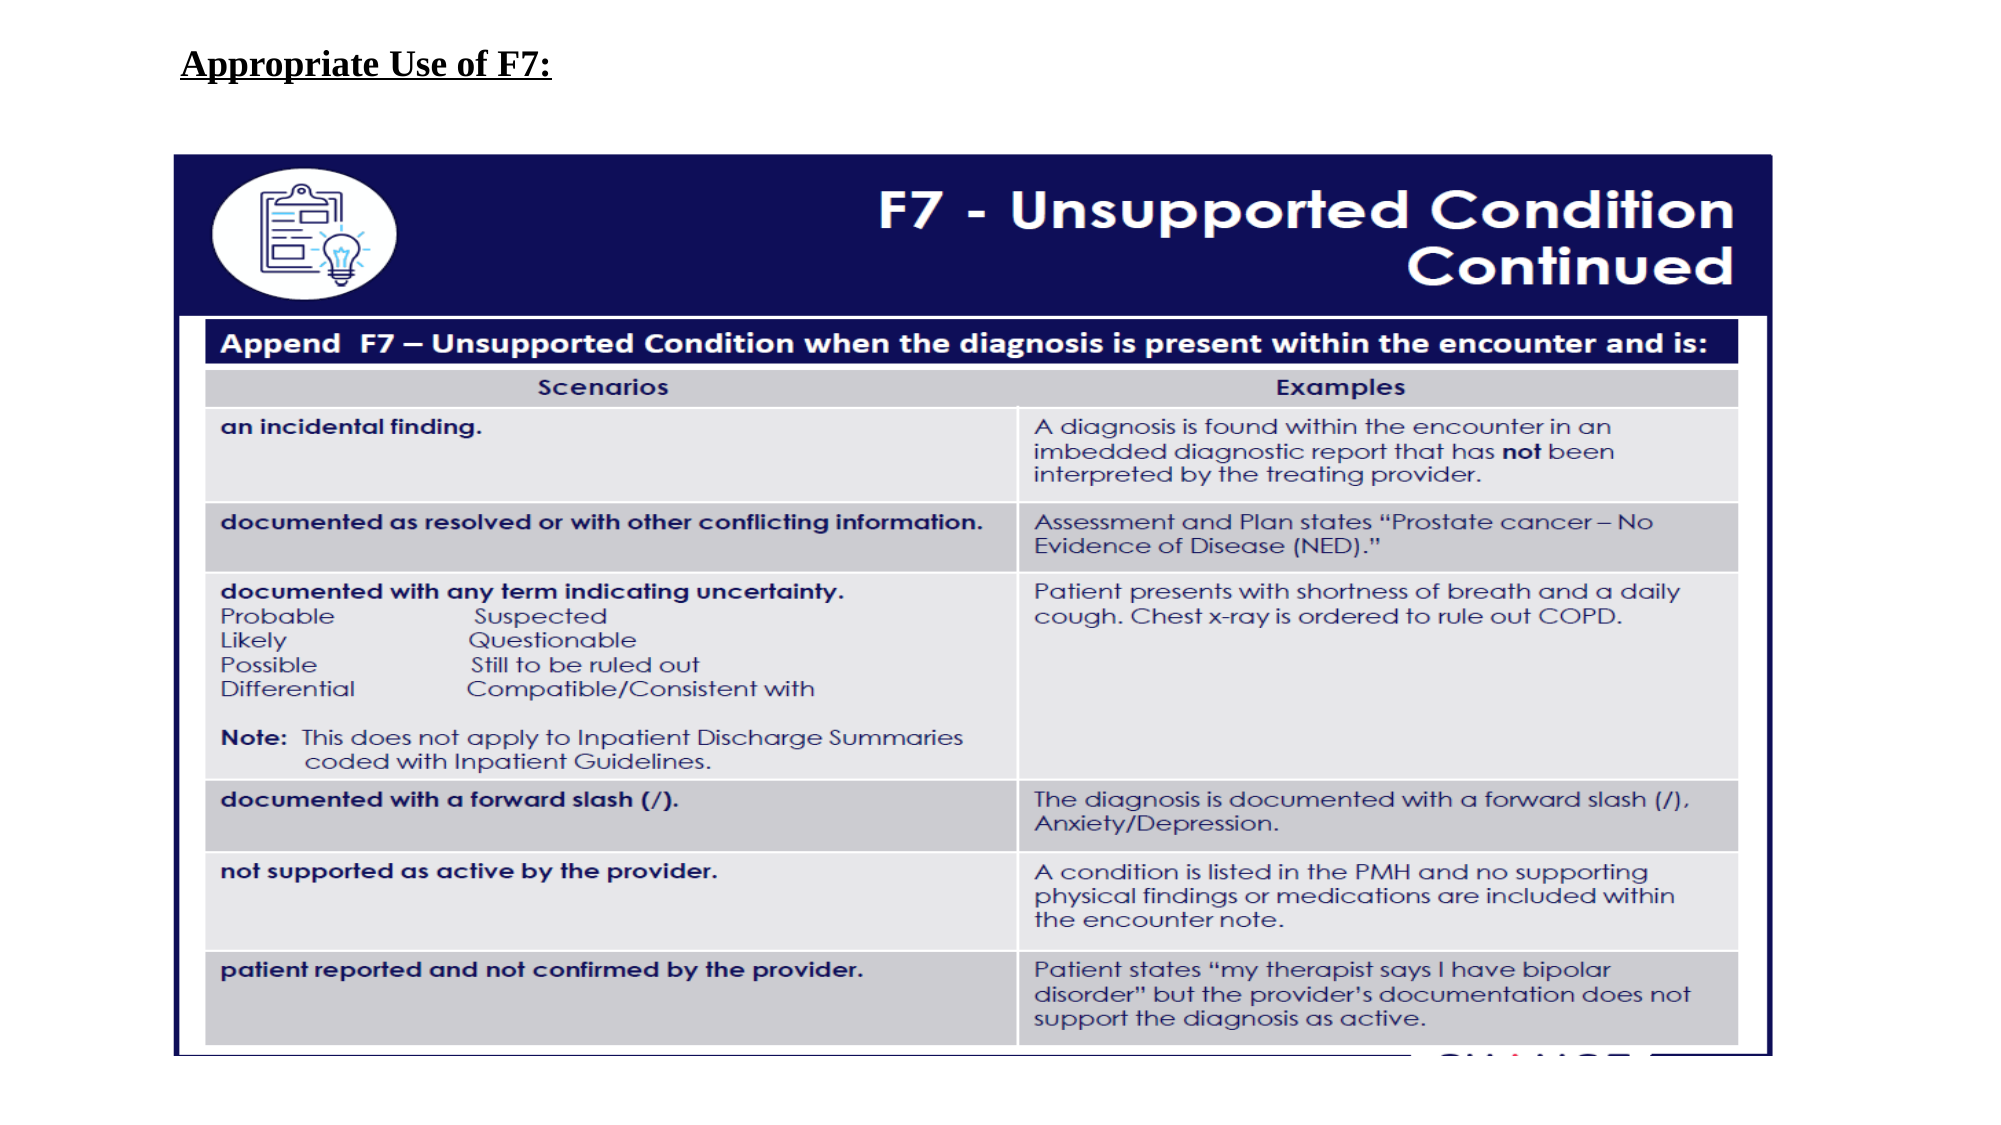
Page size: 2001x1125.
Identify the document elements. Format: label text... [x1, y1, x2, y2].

picture [163, 149, 1781, 1056]
text_box Appropriate Use of F7: [165, 31, 567, 91]
